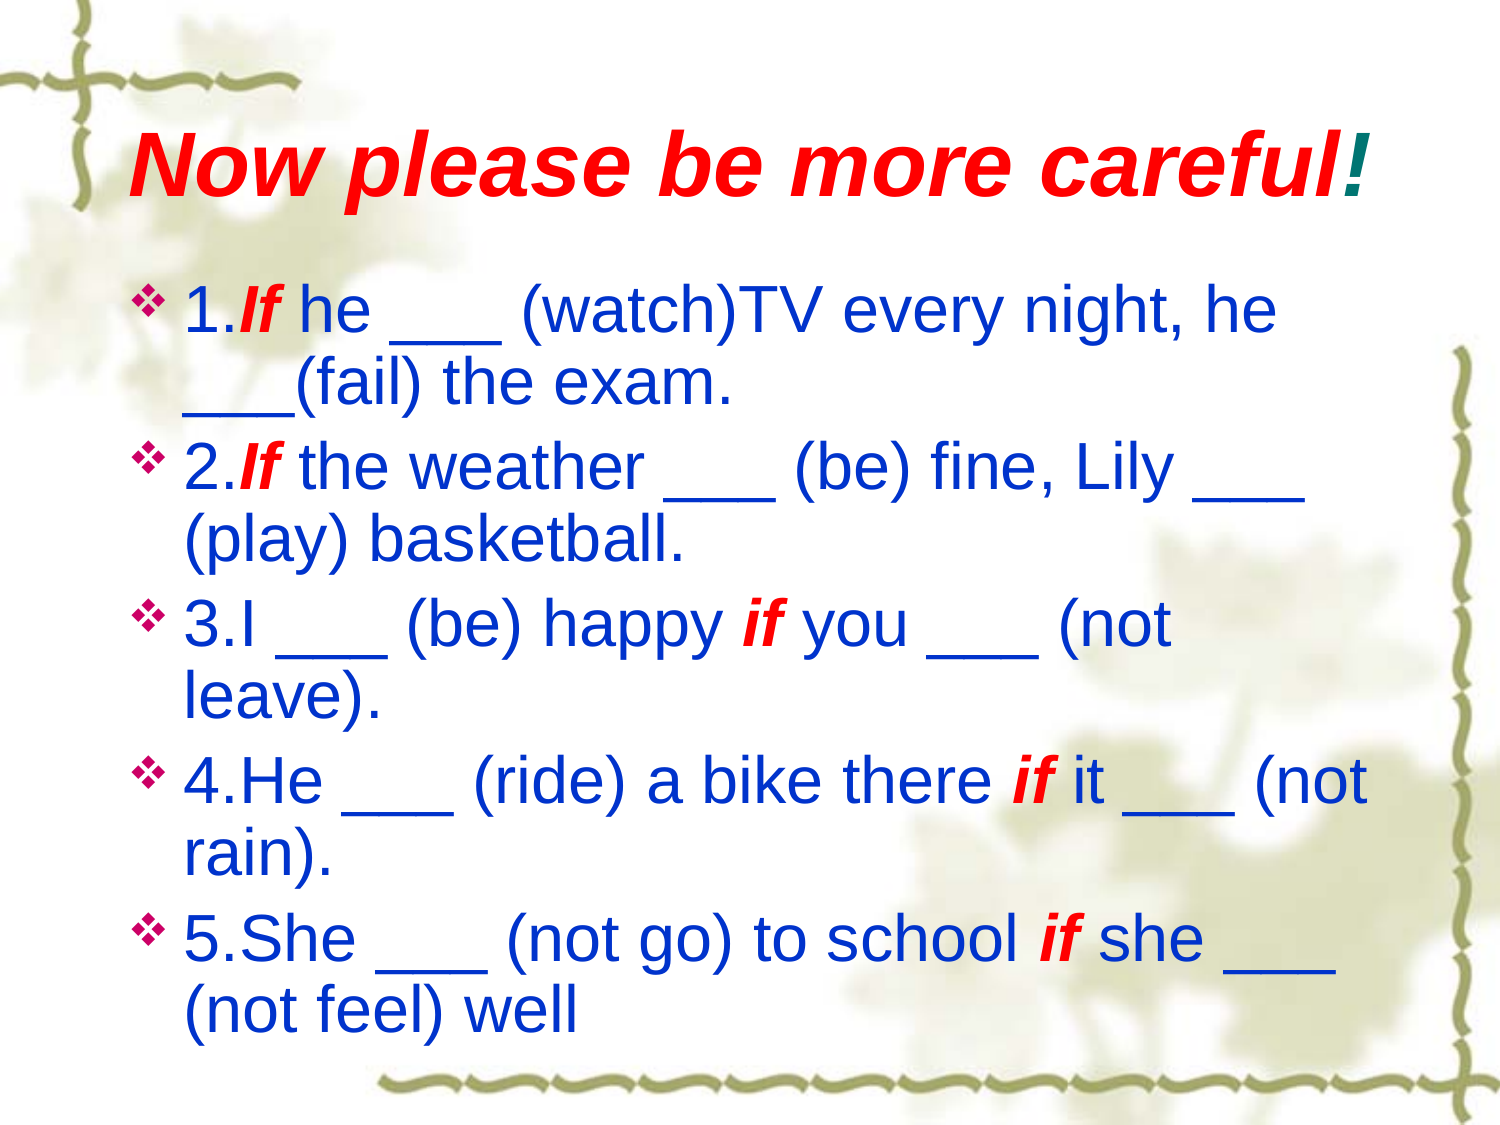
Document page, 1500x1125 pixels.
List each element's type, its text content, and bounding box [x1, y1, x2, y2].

title Now please be more careful! [112, 66, 1388, 254]
list 1.If he ___ (watch)TV every night, he ___(fail) the exam. 2.If the weather ___ (be) fine, Lily ___ (play) basketball. 3.I ___ (be) happy if you ___ (not leave). 4.He ___ (ride) a bike there if it ___ (not rain). 5.She ___ (not go) to school if she ___ (not feel) well [112, 267, 1388, 943]
picture [0, 0, 1500, 1125]
